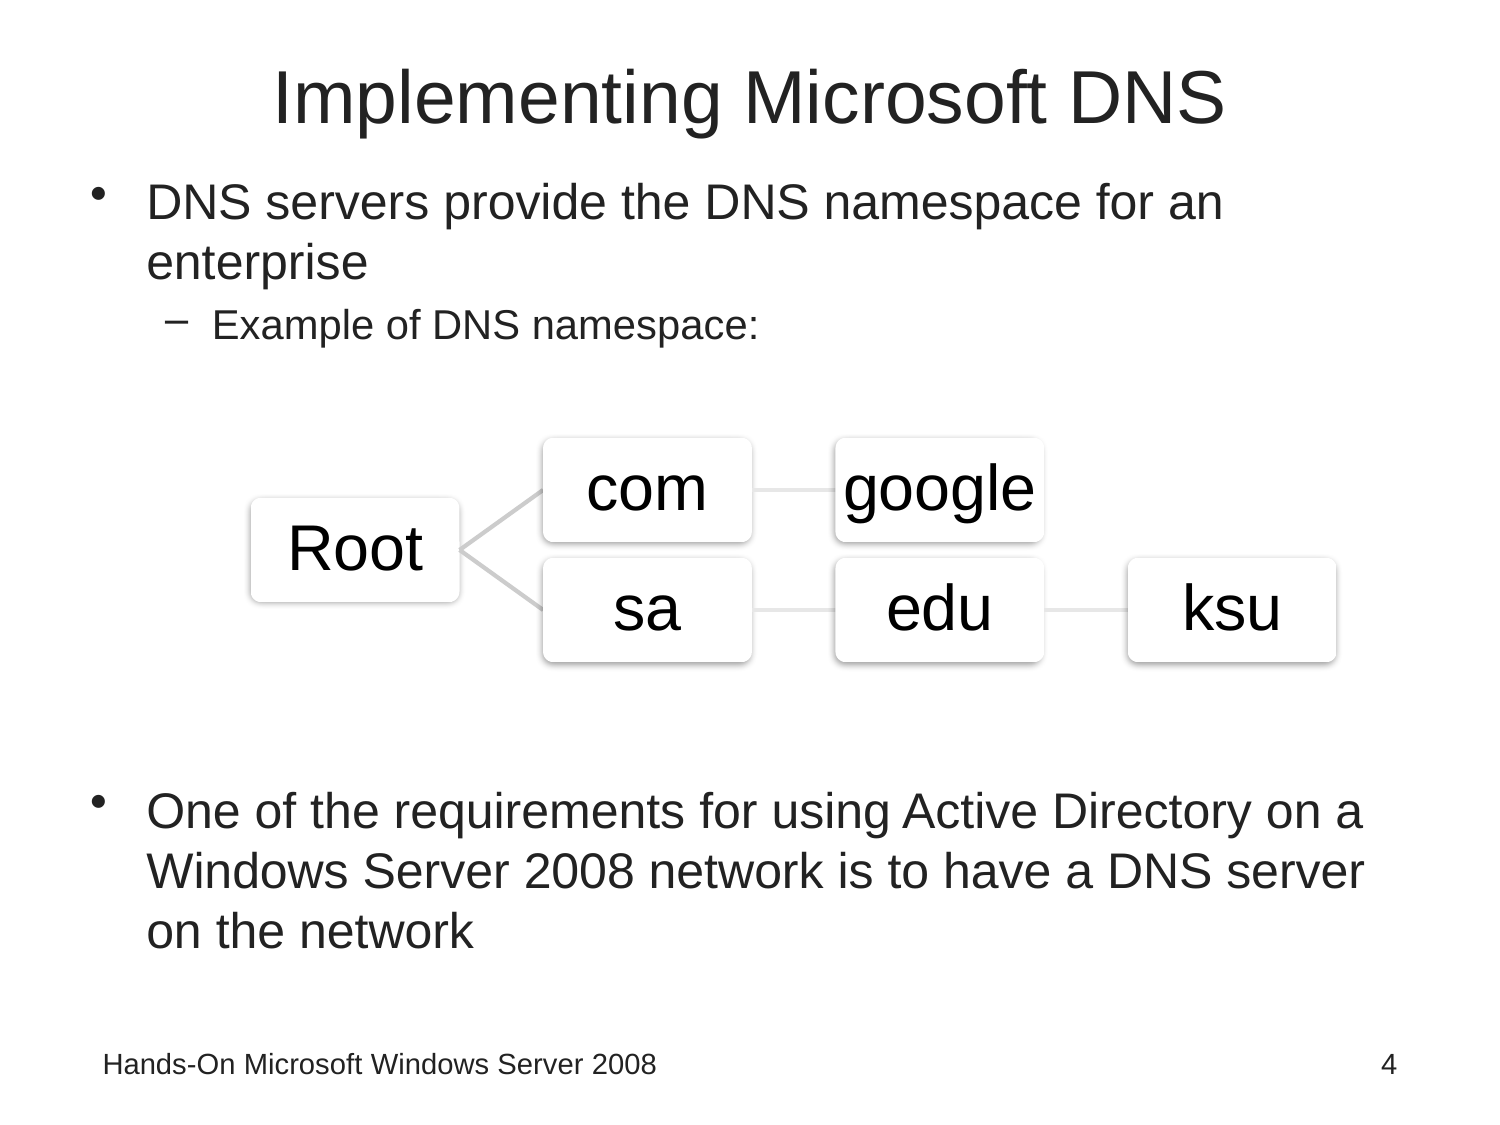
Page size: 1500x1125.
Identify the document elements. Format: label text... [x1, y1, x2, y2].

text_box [249, 374, 1338, 726]
footer Hands-On Microsoft Windows Server 2008 [87, 1037, 1051, 1101]
title Implementing Microsoft DNS [87, 0, 1413, 162]
list DNS servers provide the DNS namespace for an enterprise Example of DNS namespace: One of the requirements for using Active Directory on a Windows Server 2008 network is to have a DNS server on the network [74, 162, 1438, 976]
slide_number 4 [1074, 1037, 1413, 1101]
